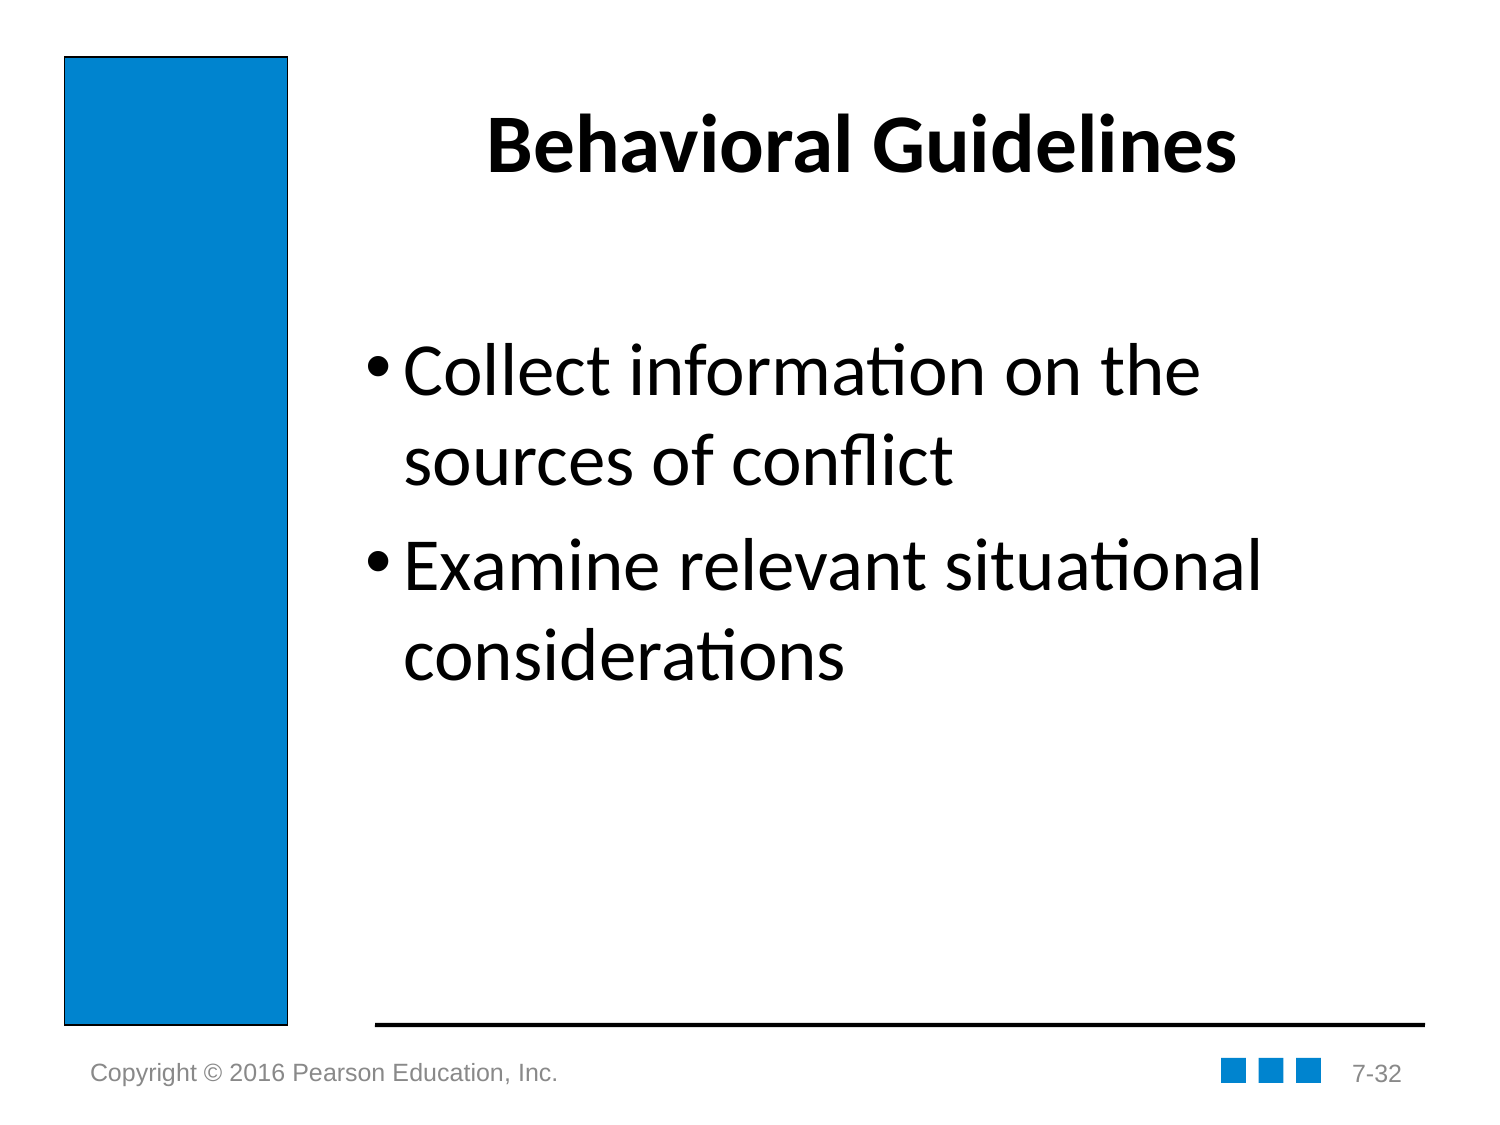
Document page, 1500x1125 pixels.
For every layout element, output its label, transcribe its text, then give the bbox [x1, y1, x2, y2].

text_box 7-32 [1333, 1050, 1421, 1095]
text_box [1296, 1057, 1321, 1083]
text_box [64, 56, 288, 1025]
text_box [1258, 1057, 1284, 1083]
text_box Copyright © 2016 Pearson Education, Inc. [75, 1055, 625, 1088]
list Collect information on the sources of conflict Examine relevant situational considerations [350, 312, 1388, 950]
text_box [1221, 1057, 1246, 1083]
title Behavioral Guidelines [300, 45, 1425, 233]
